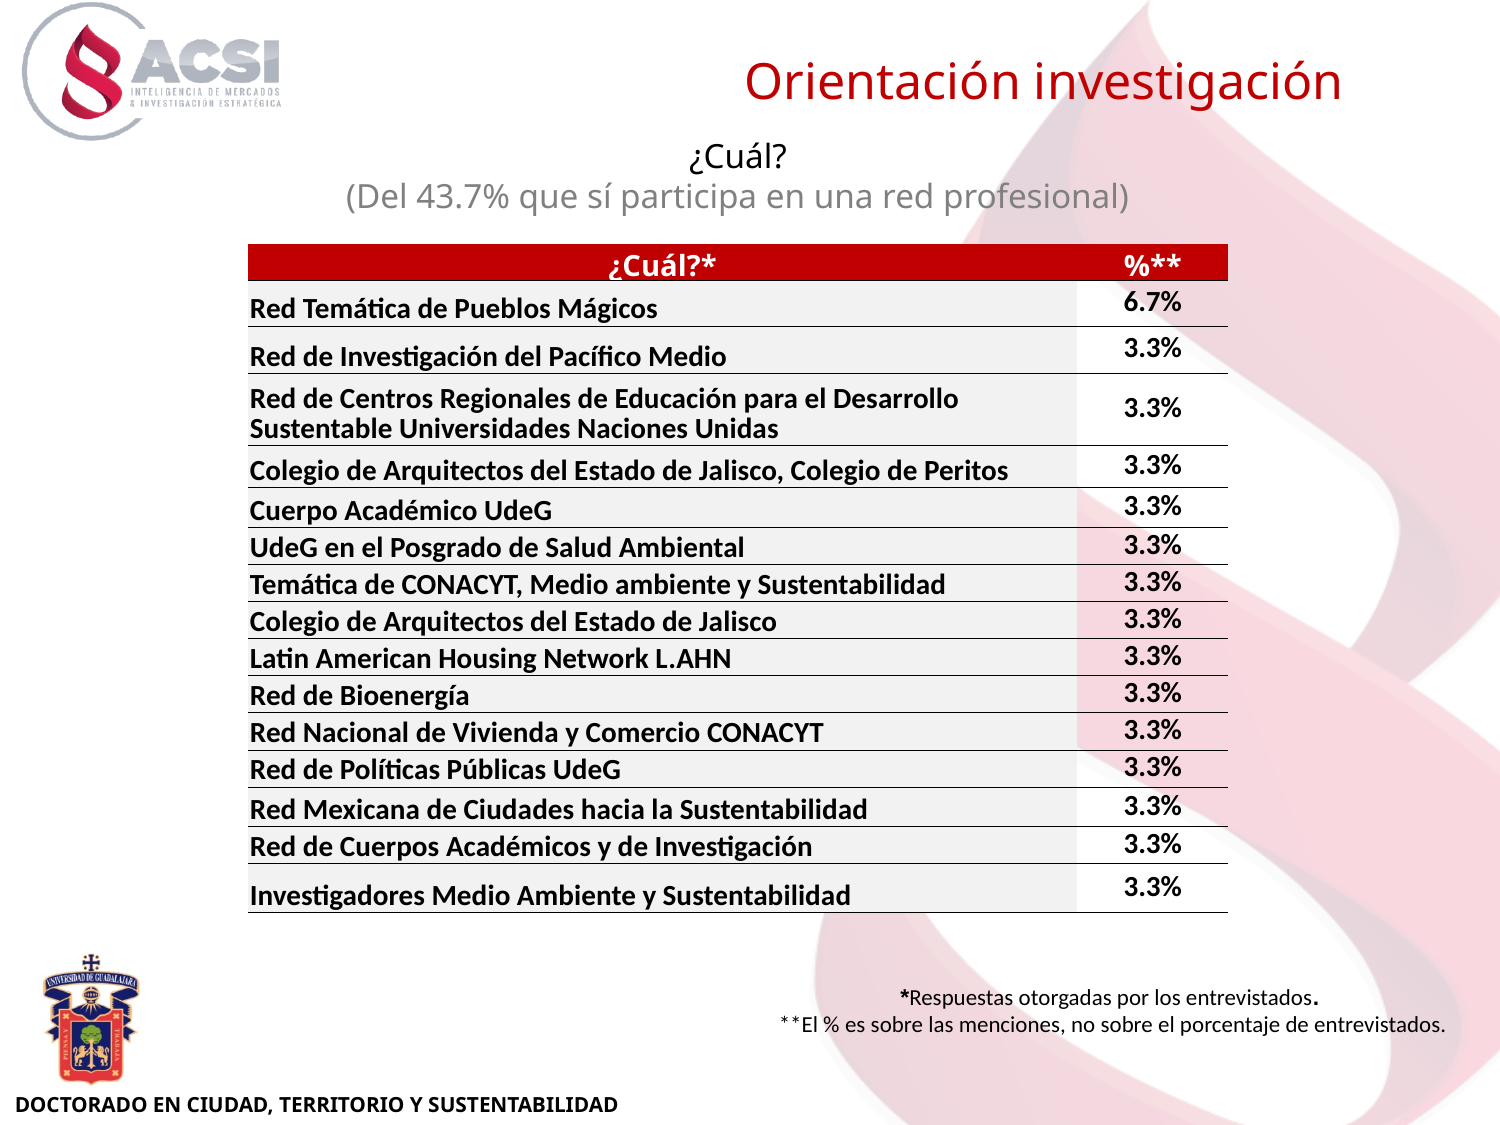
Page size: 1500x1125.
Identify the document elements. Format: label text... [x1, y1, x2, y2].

text_box ¿Cuál? (Del 43.7% que sí participa en una red profesional) [35, 127, 1442, 223]
table_cell Red de Investigación del Pacífico Medio [248, 327, 1077, 373]
table_cell Red de Centros Regionales de Educación para el Desarrollo Sustentable Universidades Naciones Unidas [248, 374, 1077, 445]
table_header ¿Cuál?* [248, 244, 1077, 280]
text_box *Respuestas otorgadas por los entrevistados. **El % es sobre las menciones, no sobre el porcentaje de entrevistados. [738, 974, 1489, 1045]
table_cell Red de Cuerpos Académicos y de Investigación [248, 827, 1077, 863]
table_header %** [1077, 244, 1228, 280]
table_cell Temática de CONACYT, Medio ambiente y Sustentabilidad [248, 565, 1077, 601]
table_cell 3.3% [1077, 528, 1228, 564]
table_cell UdeG en el Posgrado de Salud Ambiental [248, 528, 1077, 564]
picture [41, 952, 141, 1088]
table_cell Latin American Housing Network L.AHN [248, 639, 1077, 675]
table_cell 6.7% [1077, 281, 1228, 326]
table_cell 3.3% [1077, 488, 1228, 527]
table_cell 3.3% [1077, 374, 1228, 445]
table_cell 3.3% [1077, 864, 1228, 912]
table_cell 3.3% [1077, 827, 1228, 863]
table_cell 3.3% [1077, 639, 1228, 675]
picture [10, 0, 292, 159]
table_cell Red de Políticas Públicas UdeG [248, 751, 1077, 787]
table_cell 3.3% [1077, 565, 1228, 601]
table_cell 3.3% [1077, 602, 1228, 638]
table_cell 3.3% [1077, 446, 1228, 487]
table_cell Red Mexicana de Ciudades hacia la Sustentabilidad [248, 788, 1077, 826]
table_cell Red Nacional de Vivienda y Comercio CONACYT [248, 713, 1077, 750]
table_cell 3.3% [1077, 676, 1228, 712]
table_cell Colegio de Arquitectos del Estado de Jalisco [248, 602, 1077, 638]
table_cell 3.3% [1077, 713, 1228, 750]
table_cell 3.3% [1077, 327, 1228, 373]
table_cell Red de Bioenergía [248, 676, 1077, 712]
text_box Orientación investigación [589, 42, 1500, 118]
table_cell Investigadores Medio Ambiente y Sustentabilidad [248, 864, 1077, 912]
table_cell 3.3% [1077, 751, 1228, 787]
table_cell Red Temática de Pueblos Mágicos [248, 281, 1077, 326]
table_cell Cuerpo Académico UdeG [248, 488, 1077, 527]
table_cell Colegio de Arquitectos del Estado de Jalisco, Colegio de Peritos [248, 446, 1077, 487]
table_cell 3.3% [1077, 788, 1228, 826]
